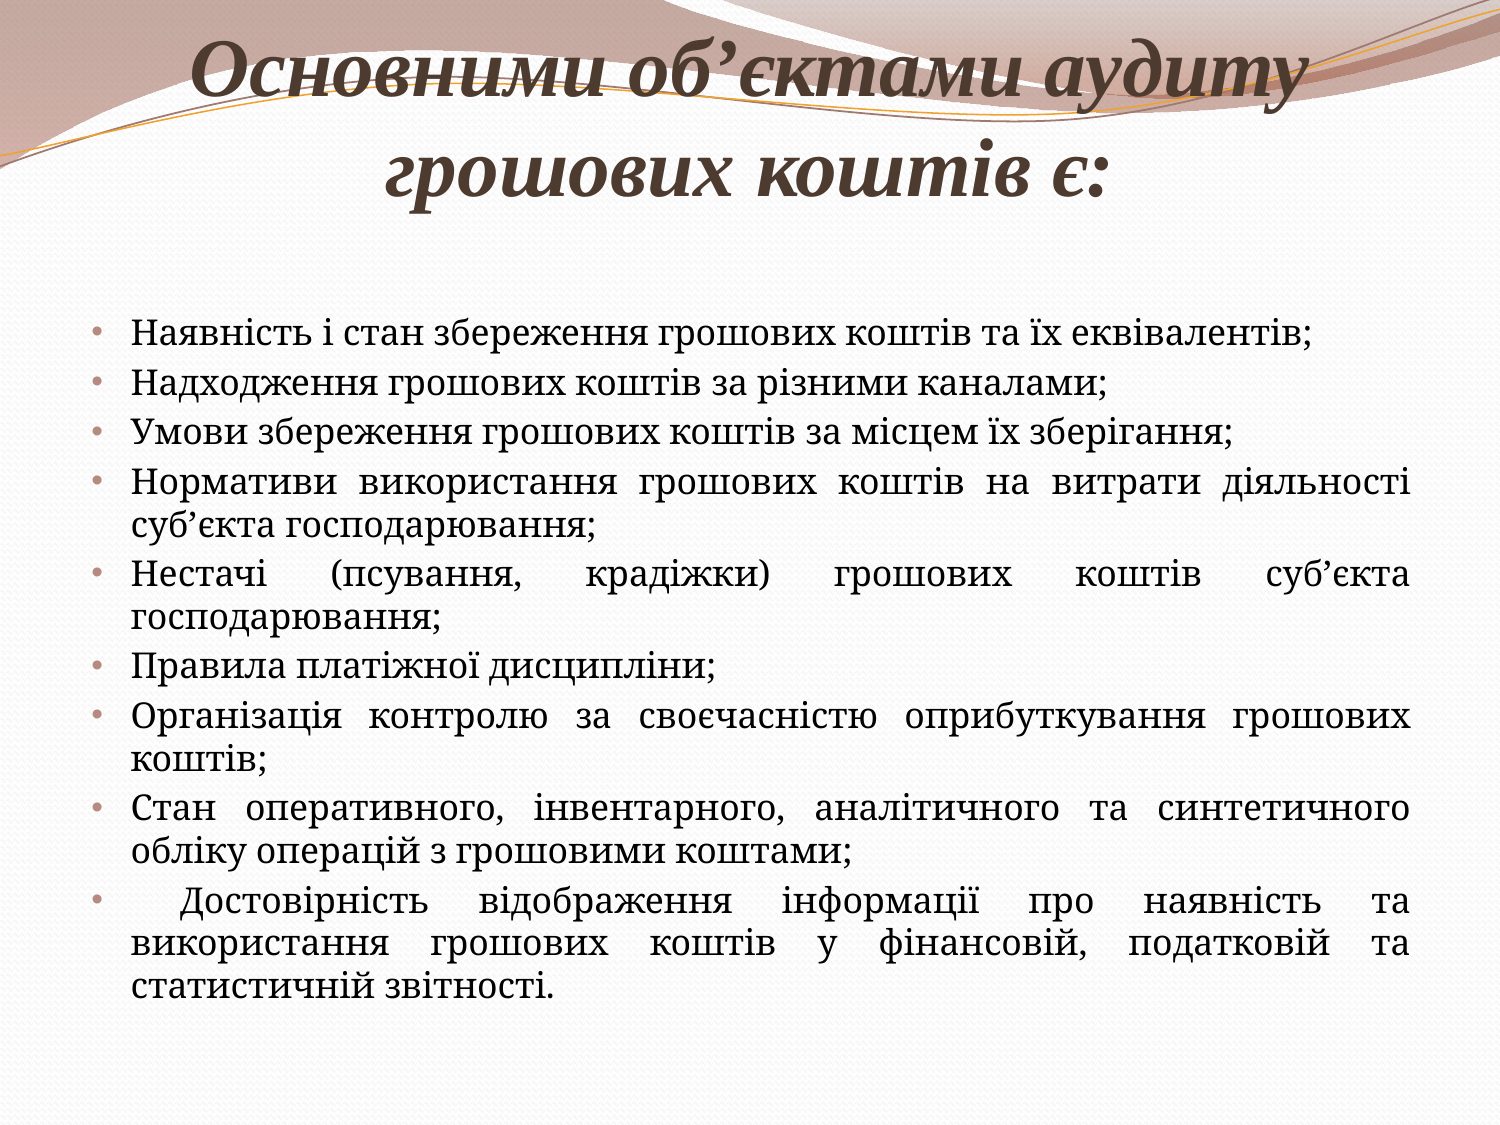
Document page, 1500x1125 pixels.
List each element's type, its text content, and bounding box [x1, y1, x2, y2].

list Наявність і стан збереження грошових коштів та їх еквівалентів; Надходження грошових коштів за різними каналами; Умови збереження грошових коштів за місцем їх зберігання; Нормативи використання грошових коштів на витрати діяльності суб’єкта господарювання; Нестачі (псування, крадіжки) грошових коштів суб’єкта господарювання; Правила платіжної дисципліни; Організація контролю за своєчасністю оприбуткування грошових коштів; Стан оперативного, інвентарного, аналітичного та синтетичного обліку операцій з грошовими коштами; Достовірність відображення інформації про наявність та використання грошових коштів у фінансовій, податковій та статистичній звітності. [76, 302, 1427, 1023]
title Основними об’єктами аудиту грошових коштів є: [75, 0, 1425, 303]
